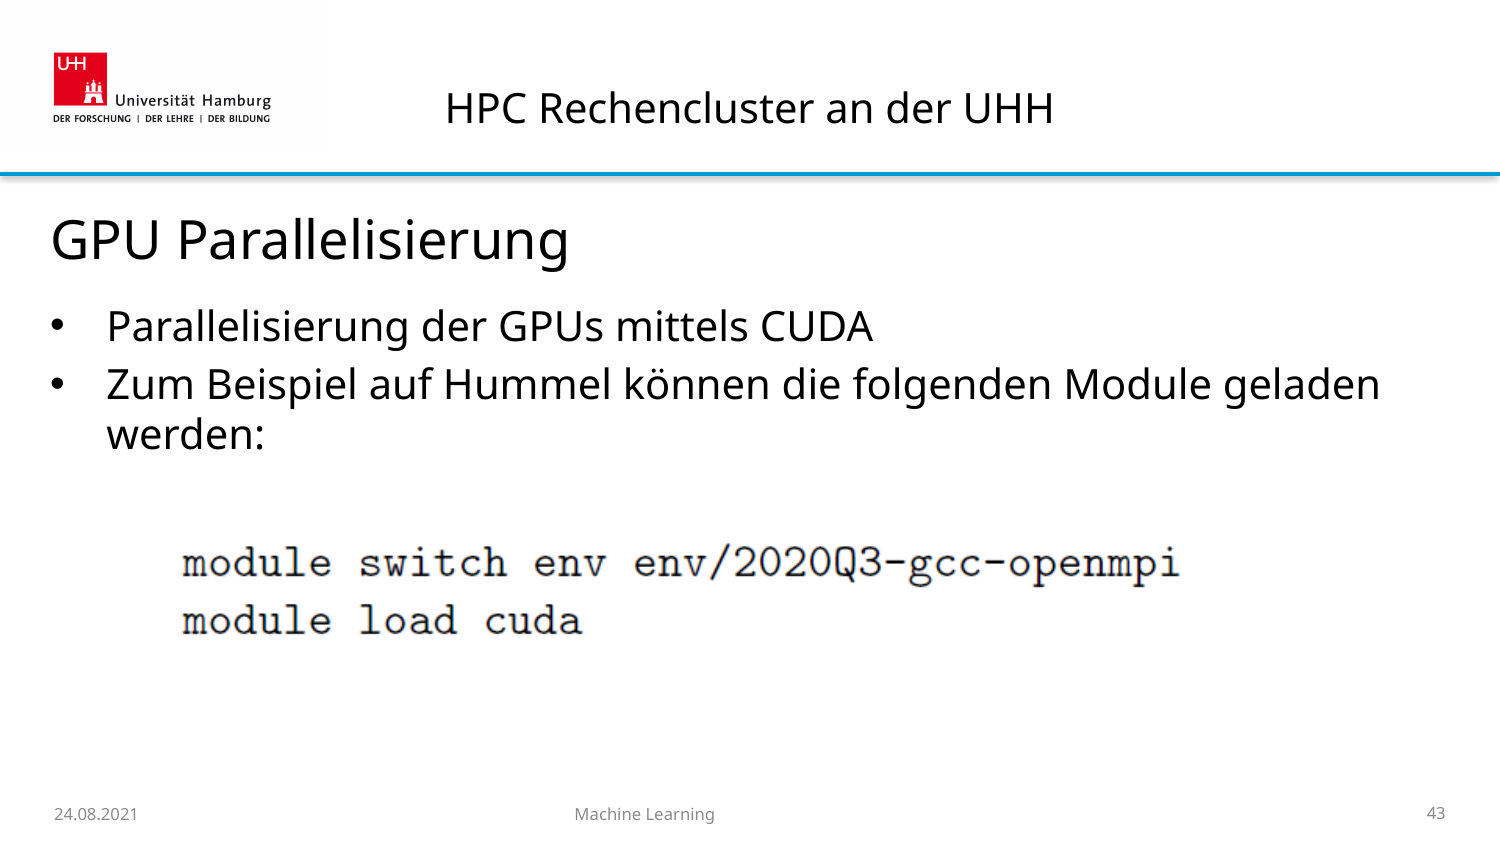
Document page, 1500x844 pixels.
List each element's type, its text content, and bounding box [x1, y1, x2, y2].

picture [170, 541, 1200, 643]
list GPU Parallelisierung [35, 197, 1406, 281]
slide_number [54, 788, 210, 833]
footer Machine Learning [273, 788, 1016, 833]
title HPC Rechencluster an der UHH [275, 91, 1225, 122]
picture [1, 0, 323, 149]
slide_number 43 [1361, 788, 1446, 833]
list Parallelisierung der GPUs mittels CUDA Zum Beispiel auf Hummel können die folgenden Module geladen werden: [35, 291, 1446, 765]
